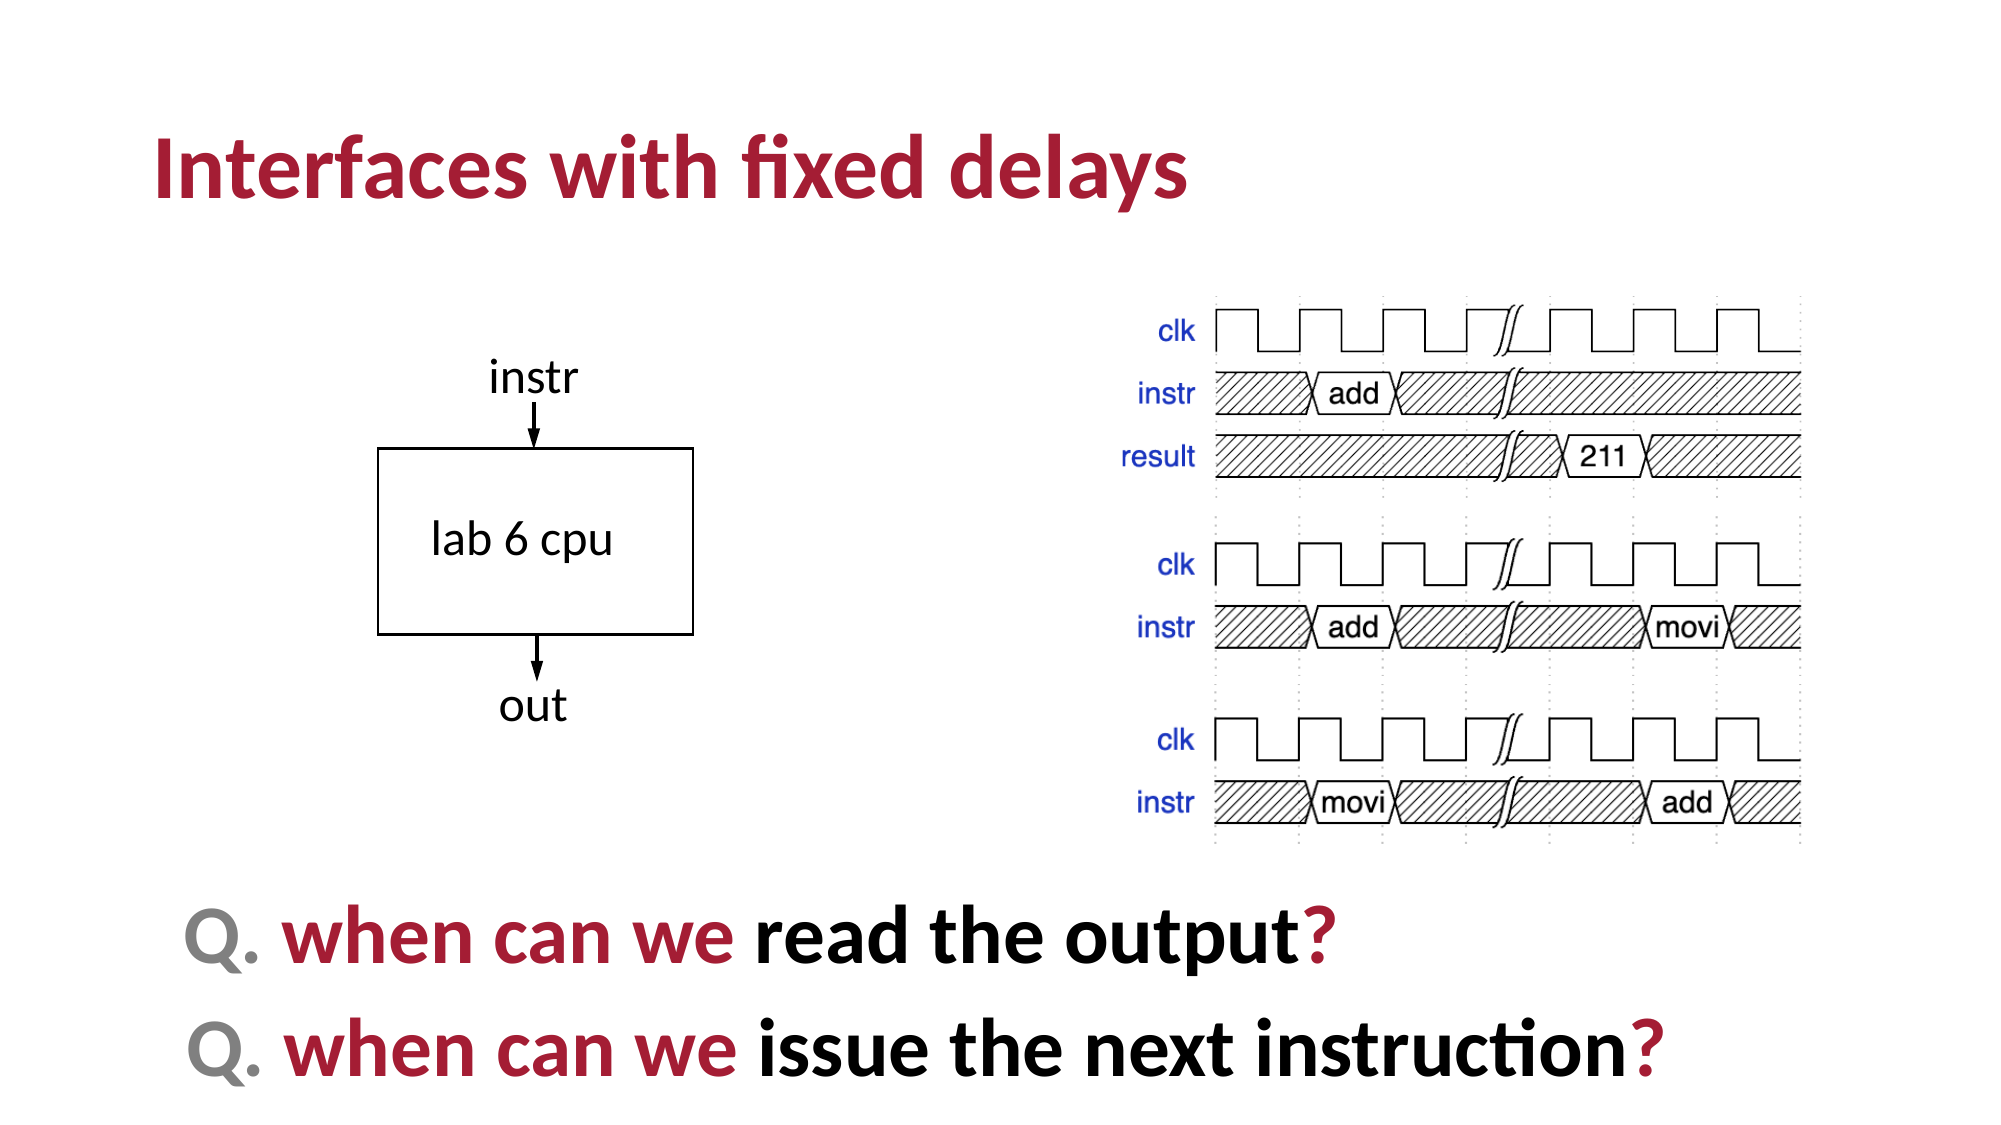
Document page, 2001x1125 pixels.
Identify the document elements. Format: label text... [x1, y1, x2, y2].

picture [1125, 511, 1820, 676]
text_box Q. when can we read the output? [168, 872, 1355, 988]
title Interfaces with fixed delays [137, 59, 1863, 278]
text_box instr [473, 336, 595, 412]
text_box [377, 448, 694, 635]
picture [1135, 684, 1820, 845]
text_box Q. when can we issue the next instruction? [171, 985, 1682, 1101]
picture [1111, 296, 1812, 499]
text_box out [483, 664, 583, 740]
